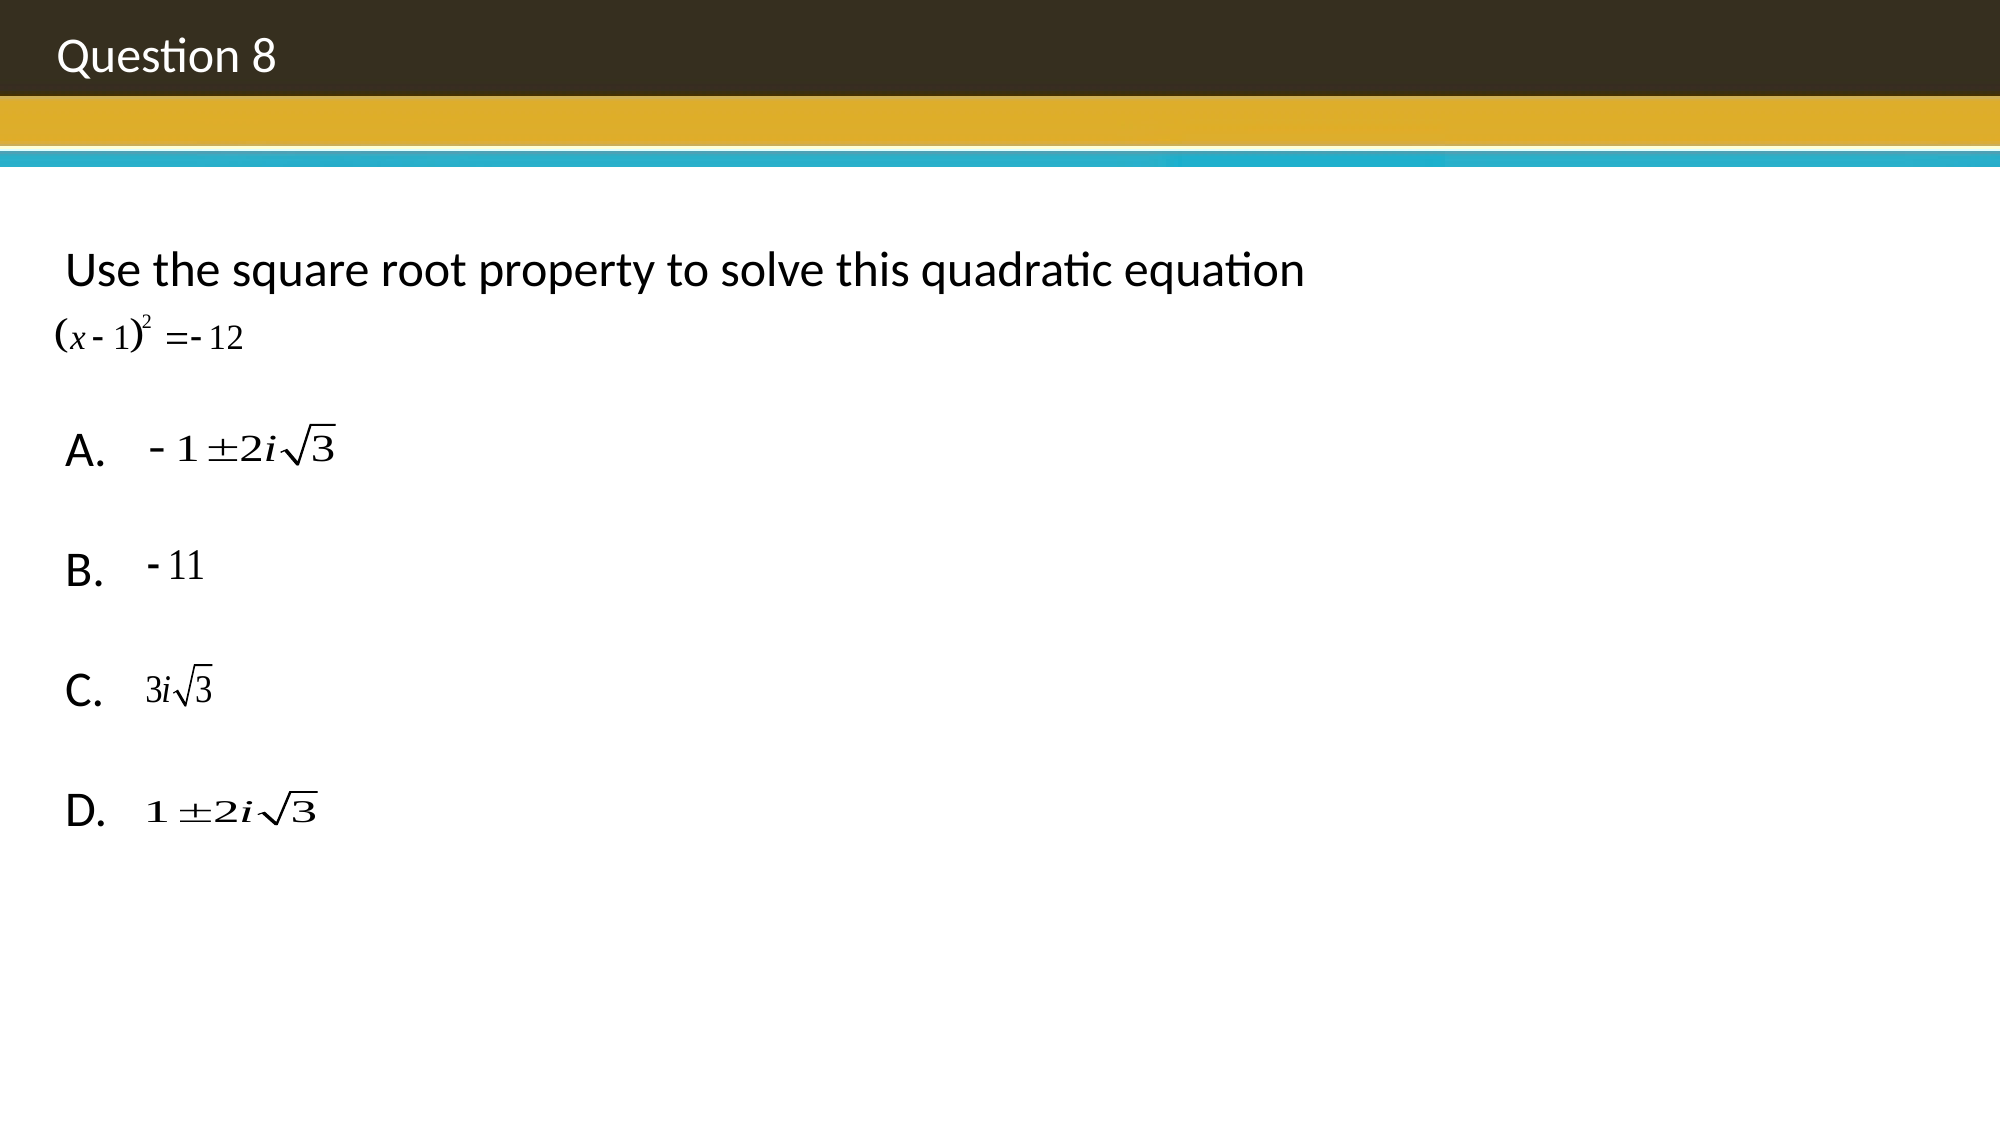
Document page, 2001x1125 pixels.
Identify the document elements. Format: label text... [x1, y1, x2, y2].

picture [0, 0, 2000, 167]
picture [141, 785, 328, 833]
text_box Use the square root property to solve this quadratic equation A. B. C. D. [50, 229, 1950, 845]
picture [141, 416, 346, 475]
picture [141, 657, 220, 716]
picture [50, 304, 250, 371]
picture [141, 539, 209, 588]
text_box Question 8 [41, 14, 293, 90]
